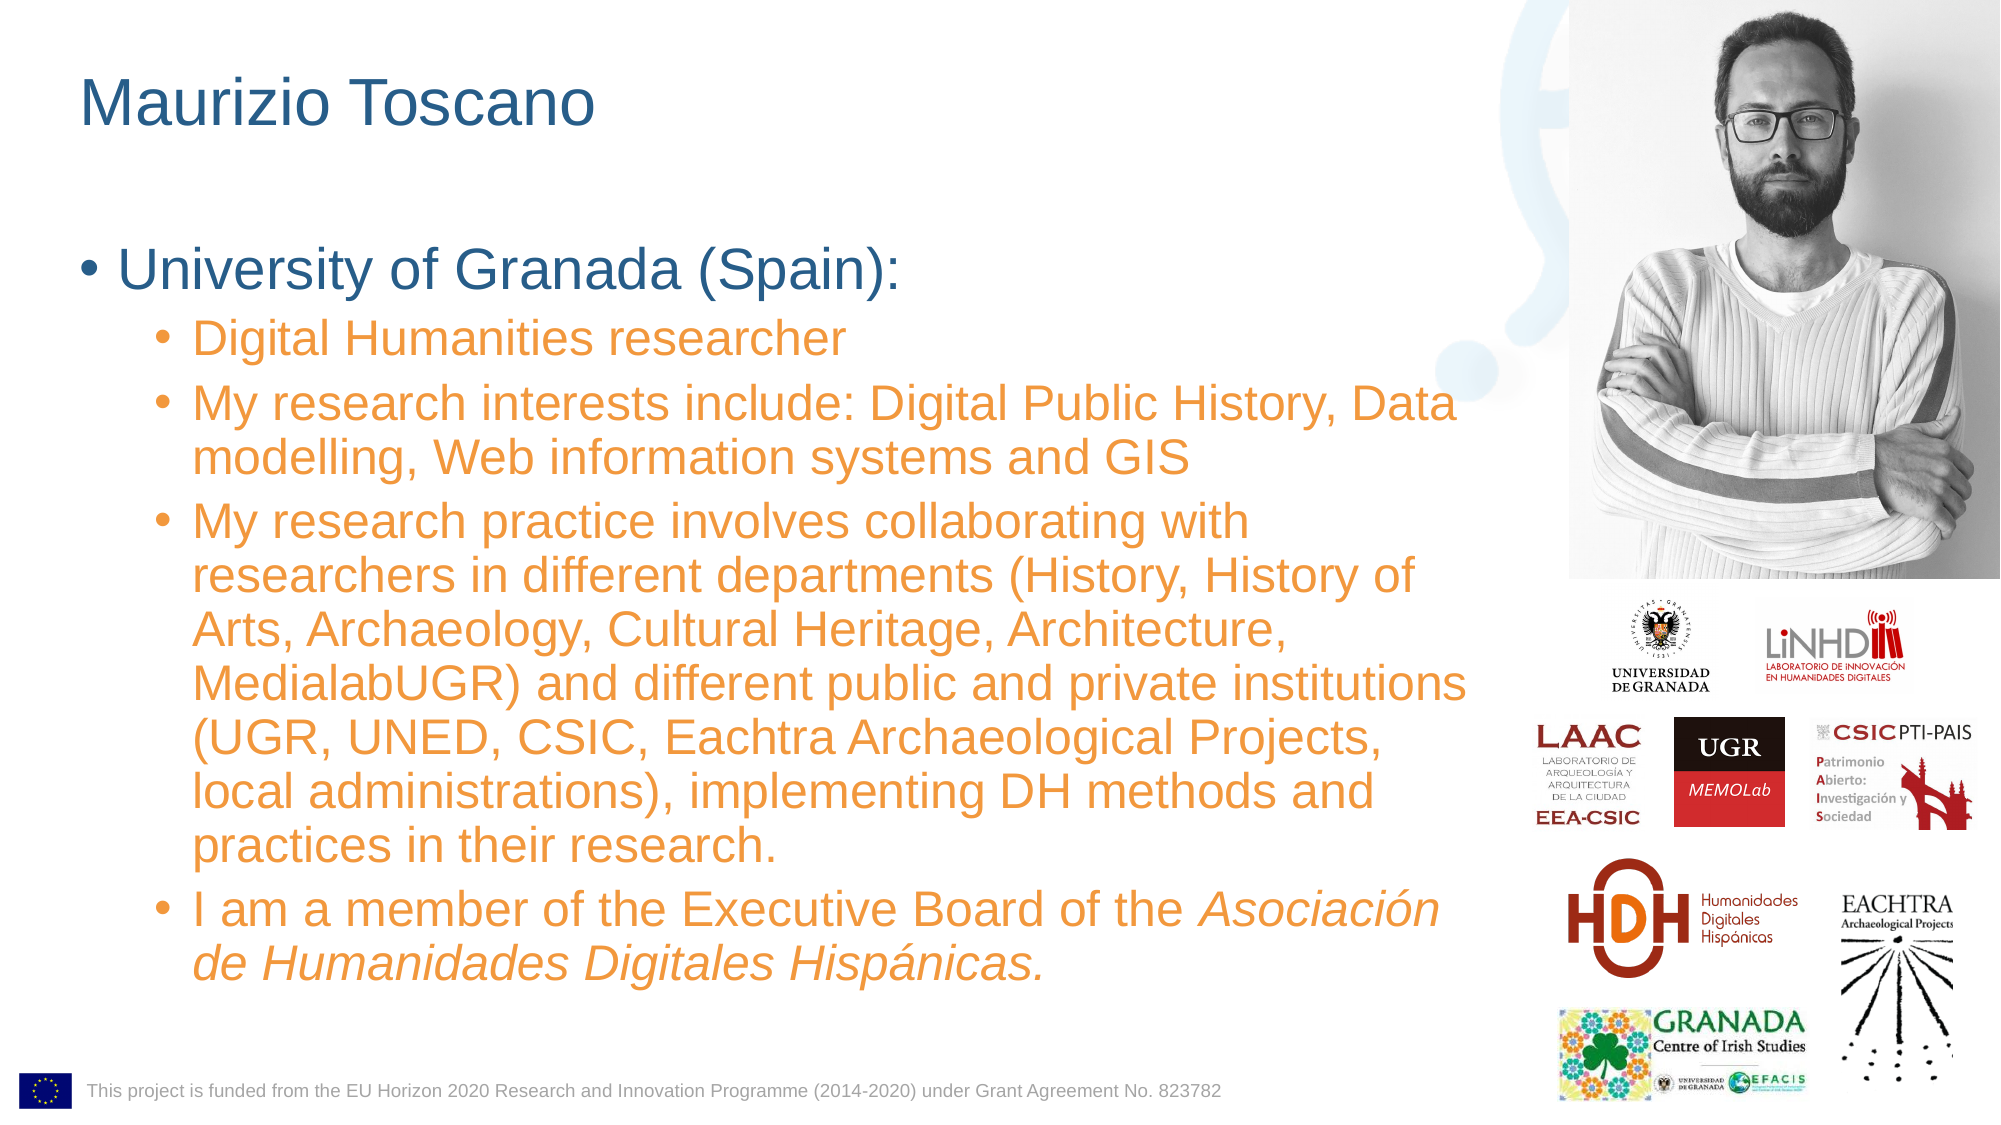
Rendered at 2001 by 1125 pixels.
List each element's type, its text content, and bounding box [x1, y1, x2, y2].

title Maurizio Toscano [64, 59, 1564, 288]
picture [1809, 717, 1979, 830]
picture [1674, 717, 1785, 827]
picture [1601, 583, 1720, 701]
picture [1556, 855, 2001, 1118]
picture [1754, 597, 1915, 694]
list University of Granada (Spain): Digital Humanities researcher My research interests include: Digital Public History, Data modelling, Web information systems and GIS My research practice involves collaborating with researchers in different departments (History, History of Arts, Archaeology, Cultural Heritage, Architecture, MedialabUGR) and different public and private institutions (UGR, UNED, CSIC, Eachtra Archaeological Projects, local administrations), implementing DH methods and practices in their research. I am a member of the Executive Board of the Asociación de Humanidades Digitales Hispánicas. [64, 231, 1487, 1042]
picture [1569, 0, 2000, 580]
picture [19, 1073, 72, 1109]
text_box [1532, 970, 2000, 1125]
picture [1557, 1006, 1810, 1102]
picture [1532, 714, 1645, 833]
